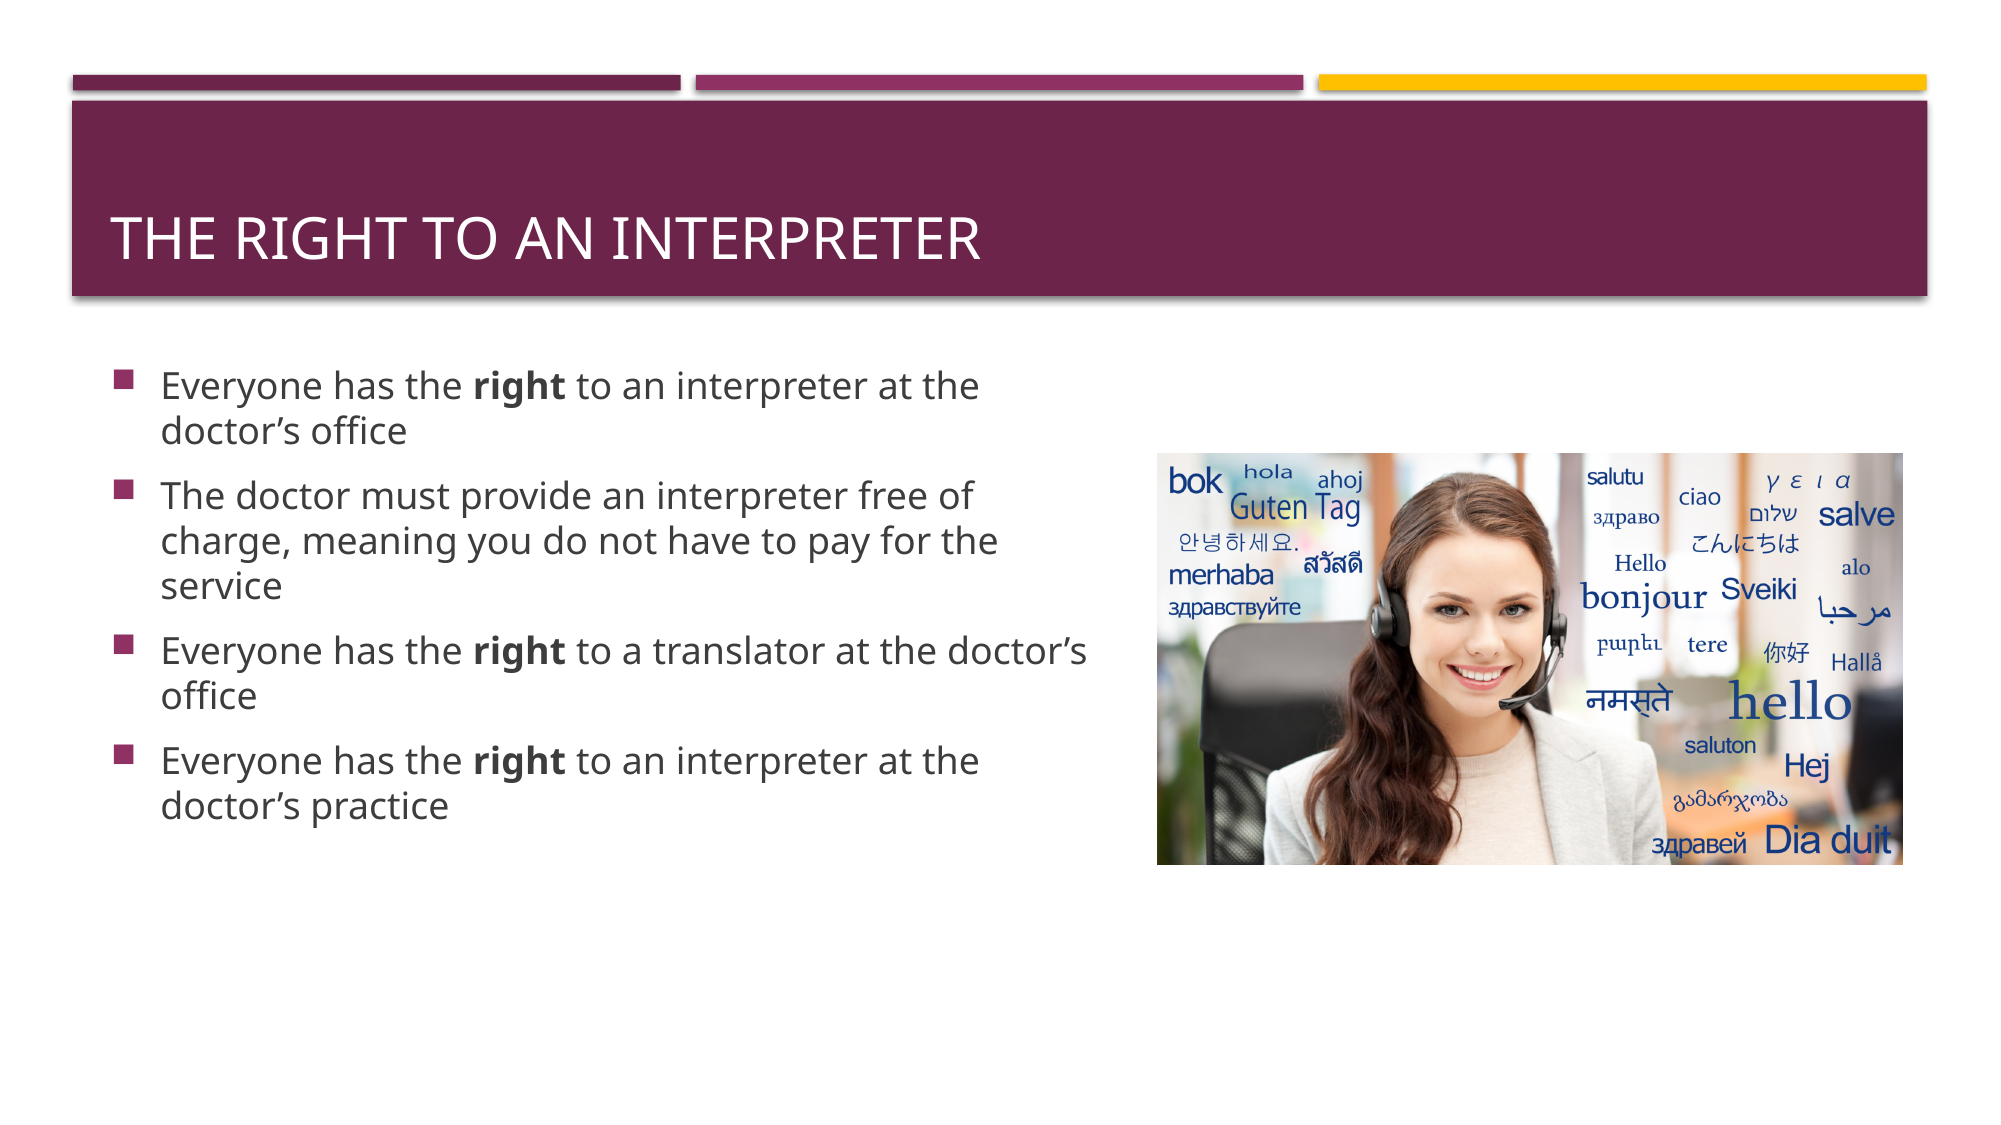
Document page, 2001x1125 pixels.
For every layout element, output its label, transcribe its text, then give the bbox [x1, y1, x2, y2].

list Everyone has the right to an interpreter at the doctor’s office The doctor must provide an interpreter free of charge, meaning you do not have to pay for the service Everyone has the right to a translator at the doctor’s office Everyone has the right to an interpreter at the doctor’s practice [95, 357, 1109, 962]
title The right to an Interpreter [95, 146, 1905, 314]
picture [1156, 452, 1904, 866]
